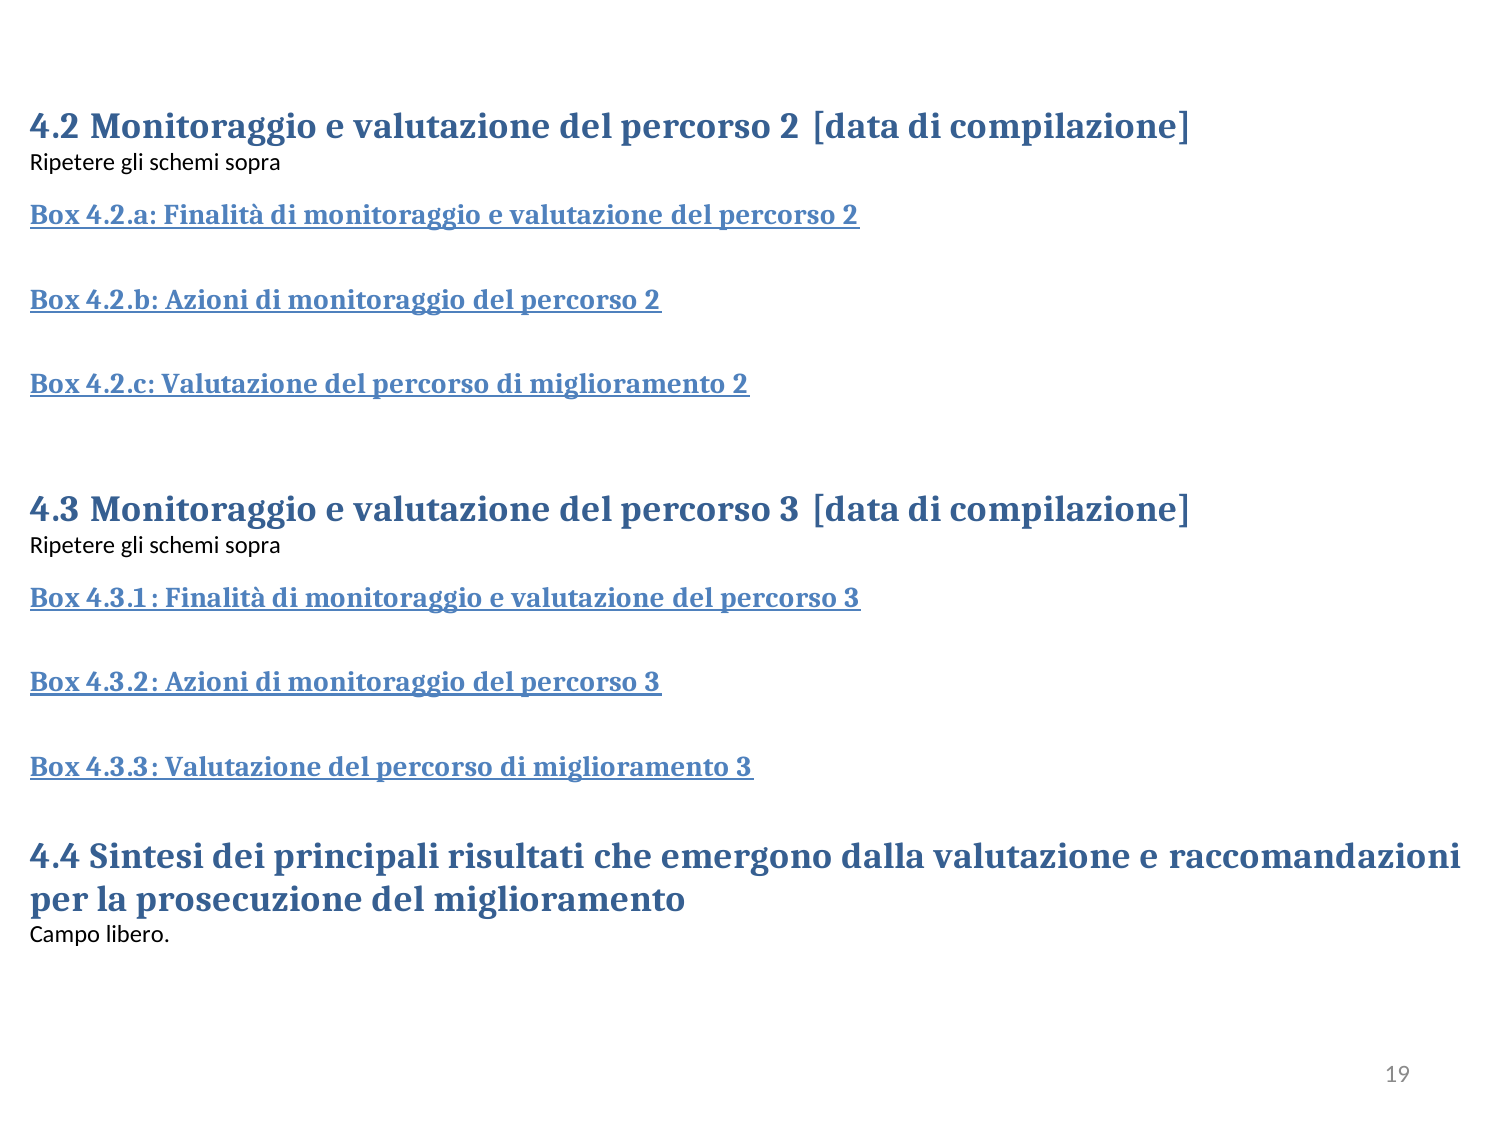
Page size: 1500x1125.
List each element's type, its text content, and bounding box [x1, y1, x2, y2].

slide_number 19 [1074, 1042, 1425, 1103]
picture [29, 83, 1495, 958]
